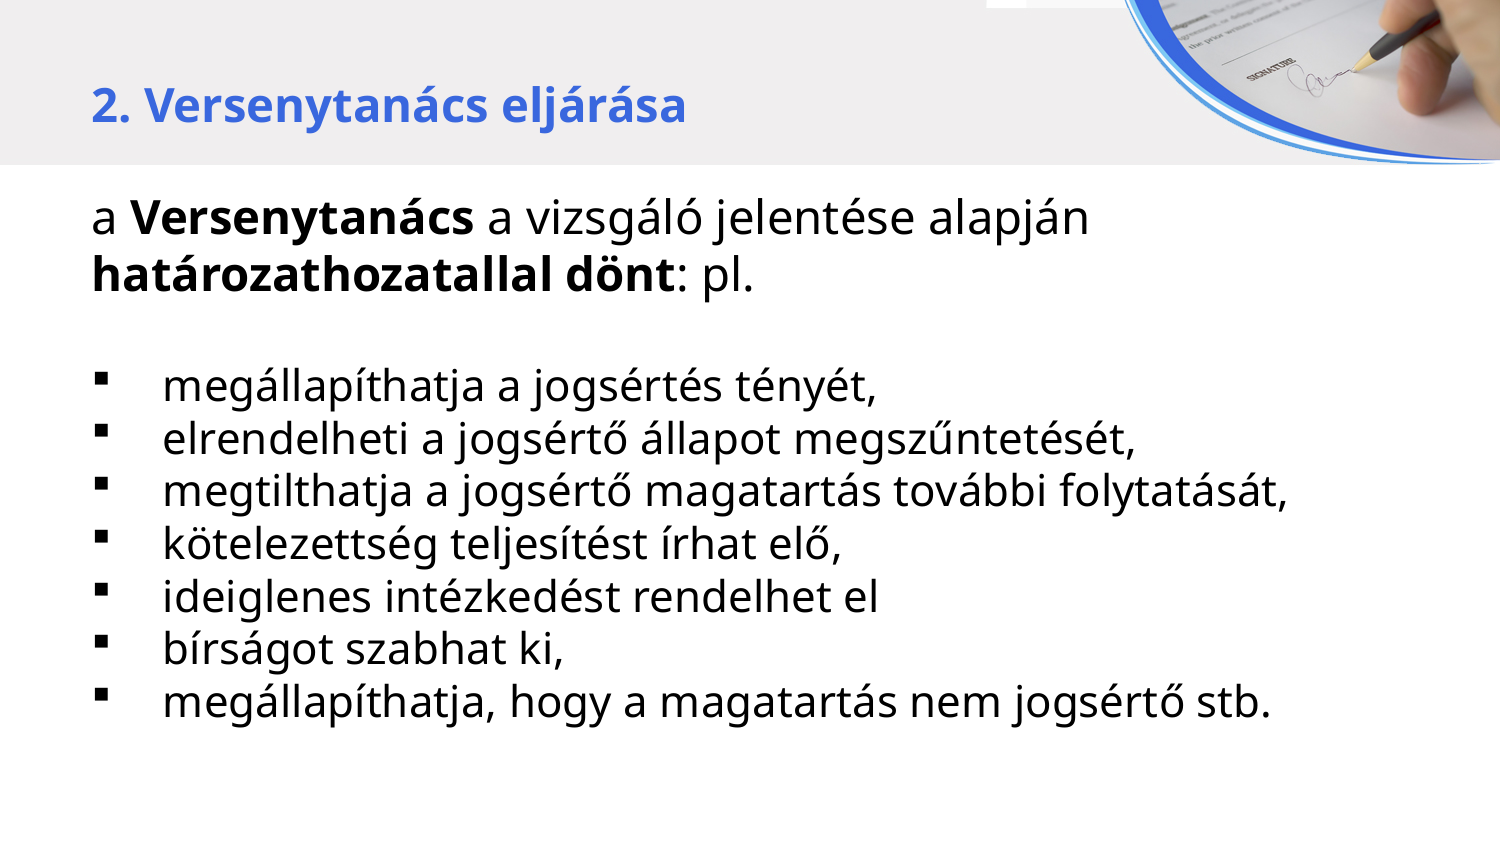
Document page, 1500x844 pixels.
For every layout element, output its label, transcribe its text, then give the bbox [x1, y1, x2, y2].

picture [0, 0, 1500, 844]
list 2. Versenytanács eljárása a Versenytanács a vizsgáló jelentése alapján határozathozatallal dönt: pl. megállapíthatja a jogsértés tényét, elrendelheti a jogsértő állapot megszűntetését, megtilthatja a jogsértő magatartás további folytatását, kötelezettség teljesítést írhat elő, ideiglenes intézkedést rendelhet el bírságot szabhat ki, megállapíthatja, hogy a magatartás nem jogsértő stb. [76, 67, 1353, 741]
list [29, 13, 1500, 109]
